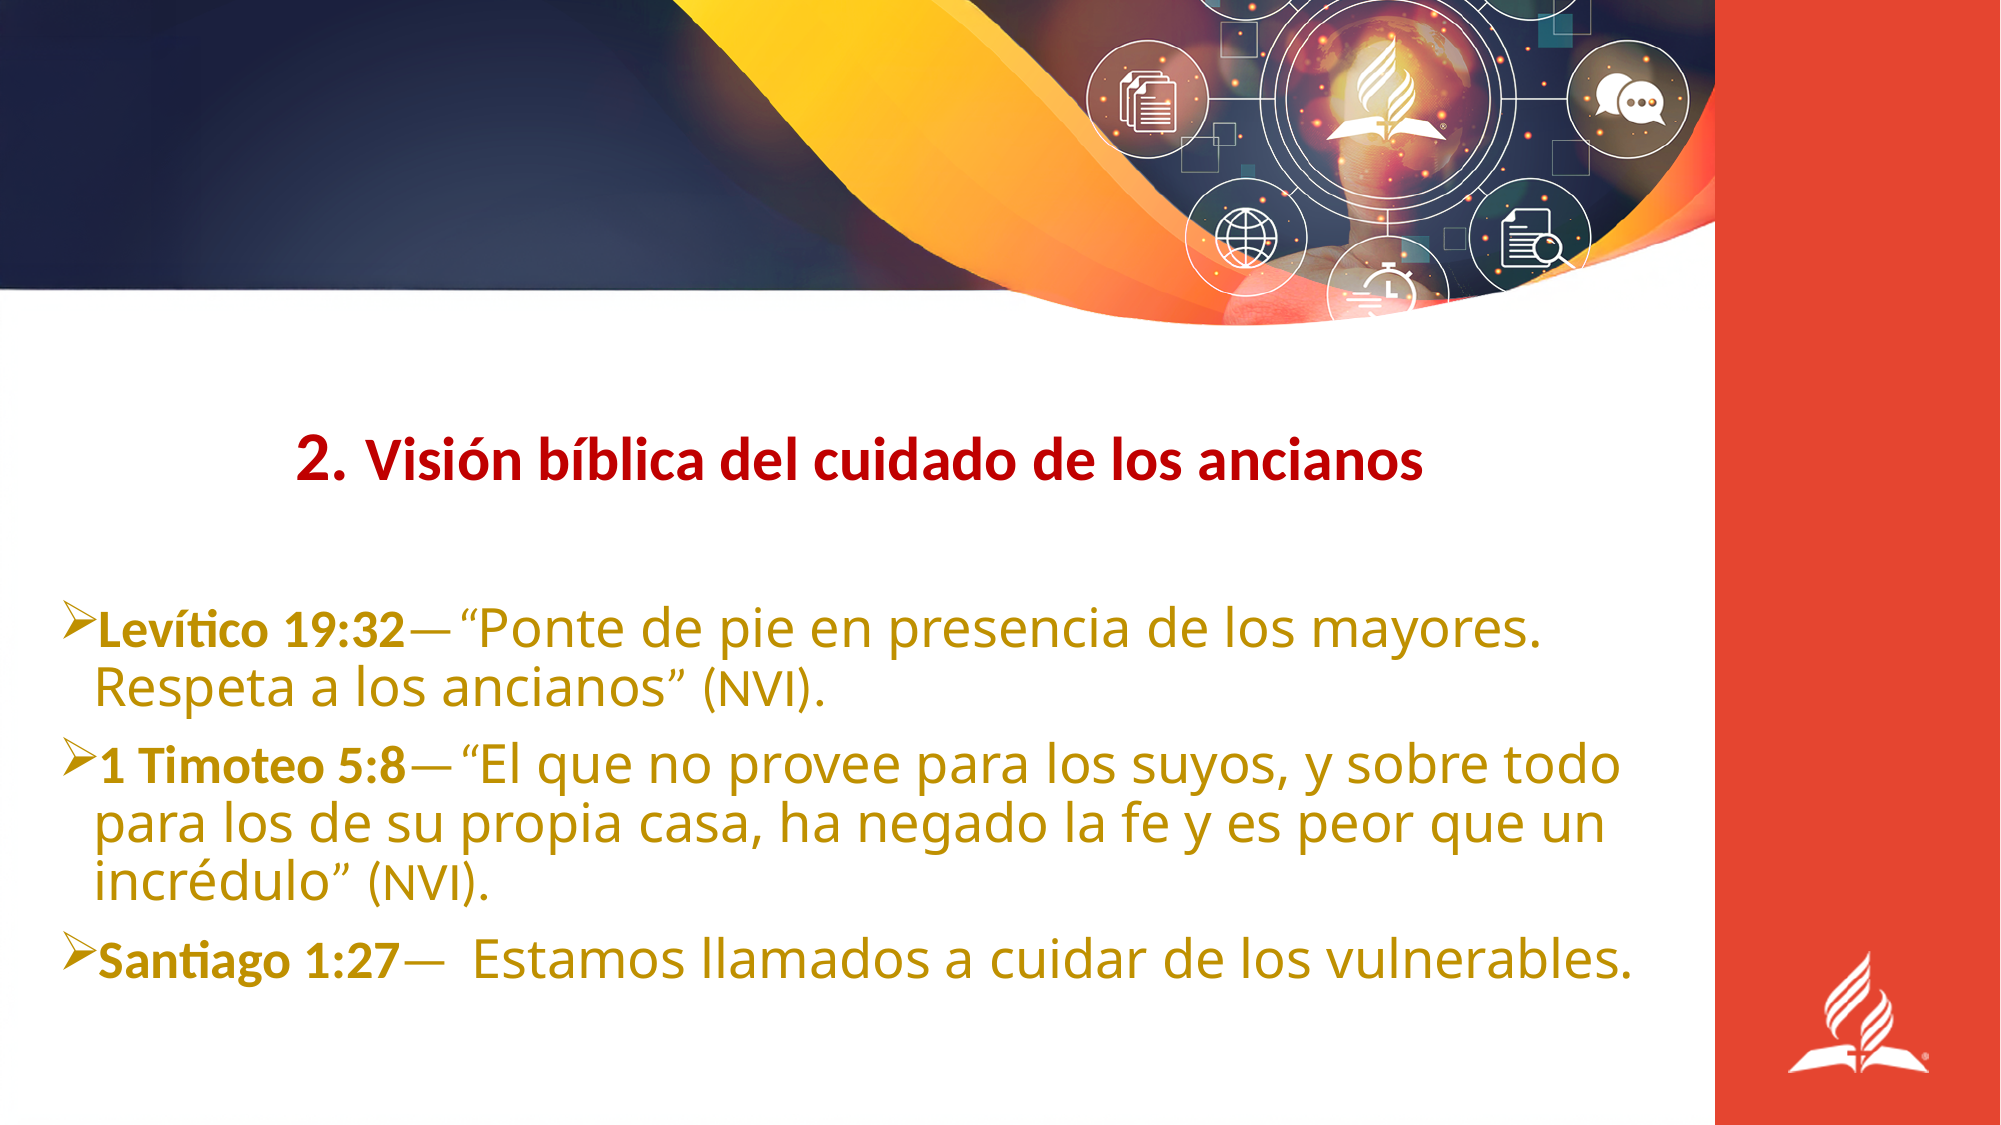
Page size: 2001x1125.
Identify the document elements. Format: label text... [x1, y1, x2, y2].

title [43, 35, 1272, 254]
picture [0, 0, 2001, 1125]
list 2. Visión bíblica del cuidado de los ancianos Levítico 19:32—“Ponte de pie en presencia de los mayores. Respeta a los ancianos” (NVI). 1 Timoteo 5:8—“El que no provee para los suyos, y sobre todo para los de su propia casa, ha negado la fe y es peor que un incrédulo” (NVI). Santiago 1:27— Estamos llamados a cuidar de los vulnerables. [43, 328, 1678, 1043]
